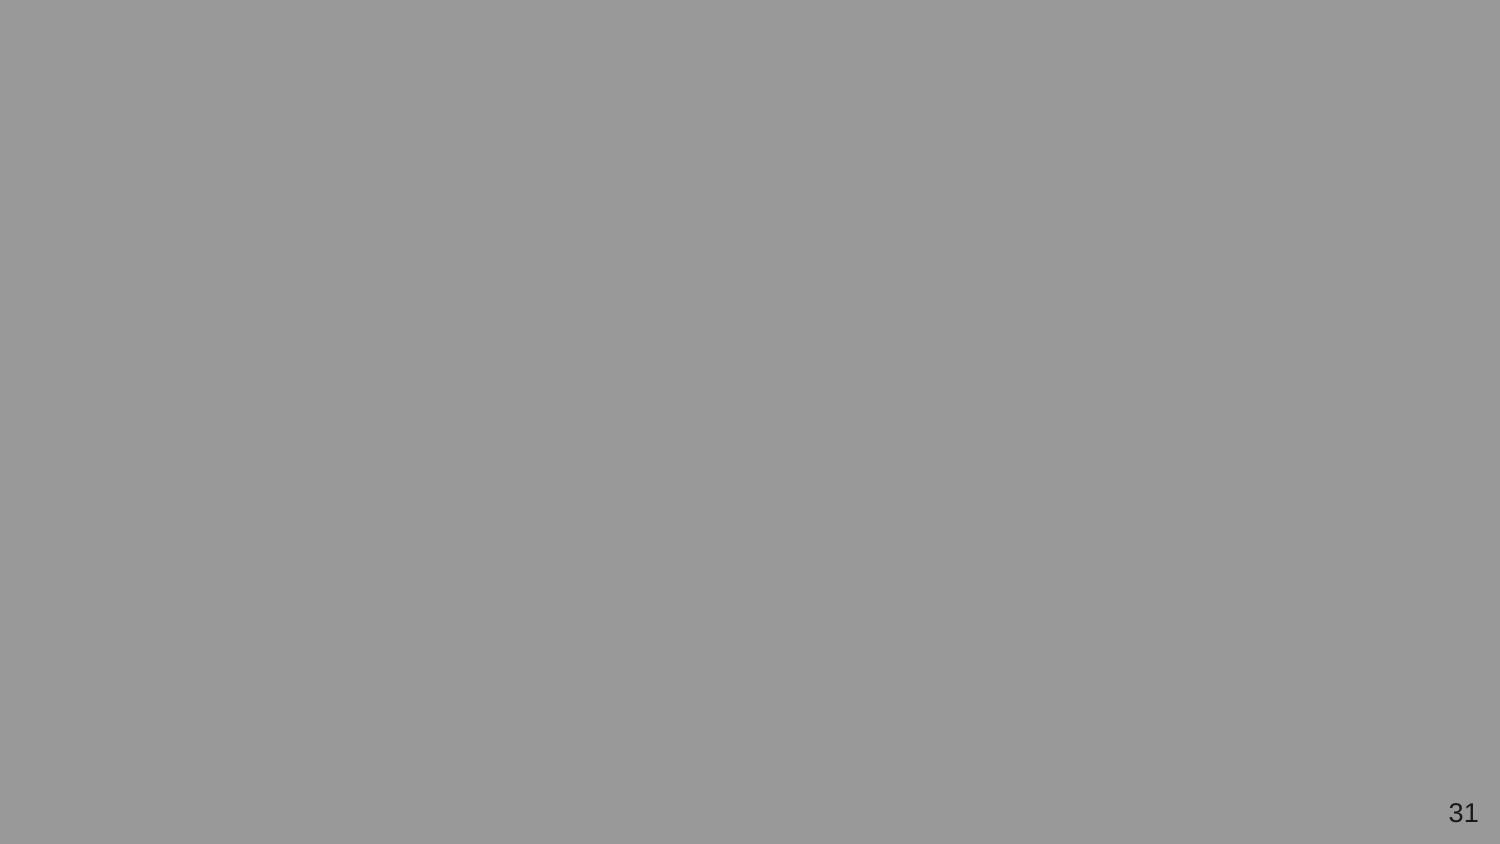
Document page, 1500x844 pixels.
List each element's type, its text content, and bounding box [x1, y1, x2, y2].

slide_number 31 [1403, 779, 1494, 844]
